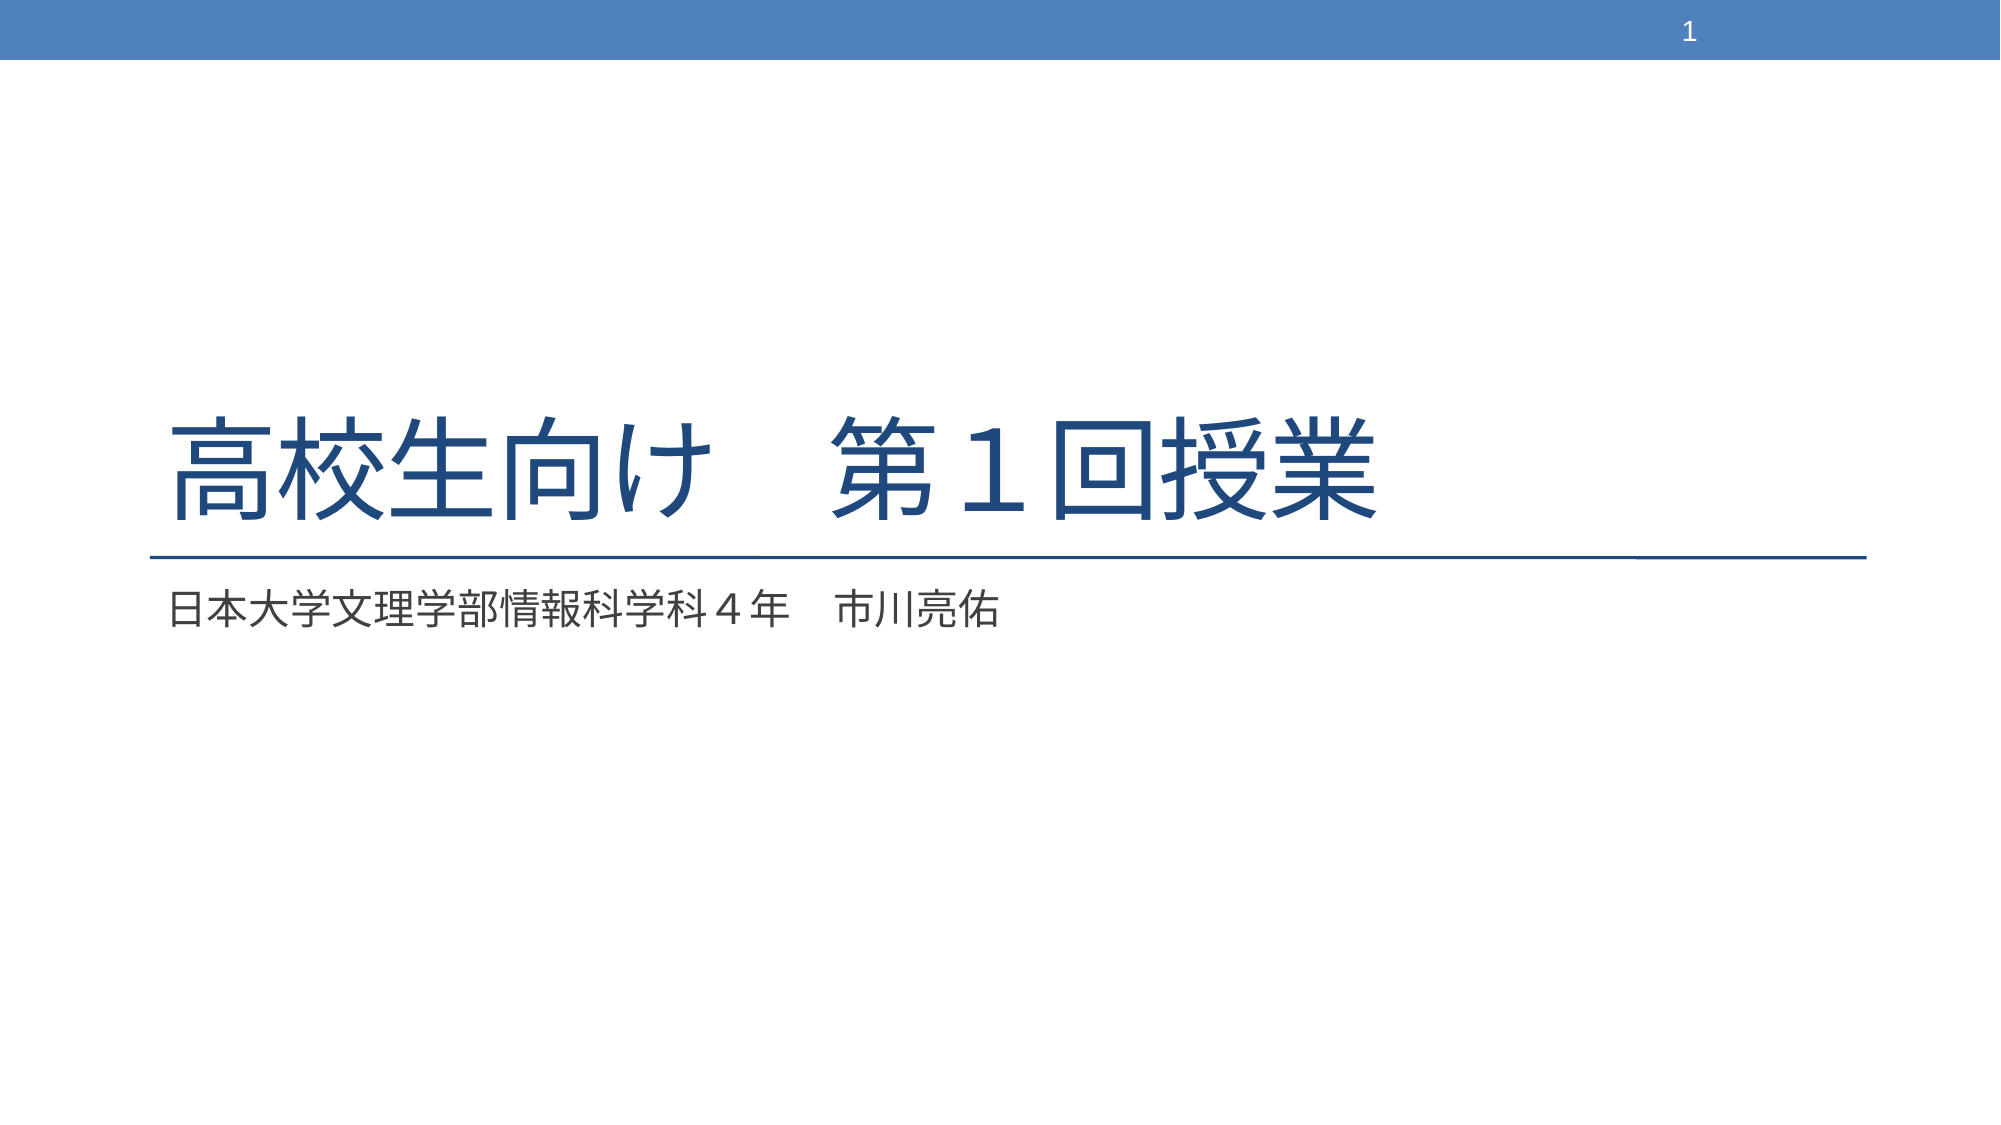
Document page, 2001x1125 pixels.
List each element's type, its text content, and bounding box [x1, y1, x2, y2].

title 高校生向け 第１回授業 [150, 224, 1867, 542]
slide_number 1 [1666, 3, 1900, 57]
subtitle 日本大学文理学部情報科学科４年 市川亮佑 [150, 575, 1550, 863]
